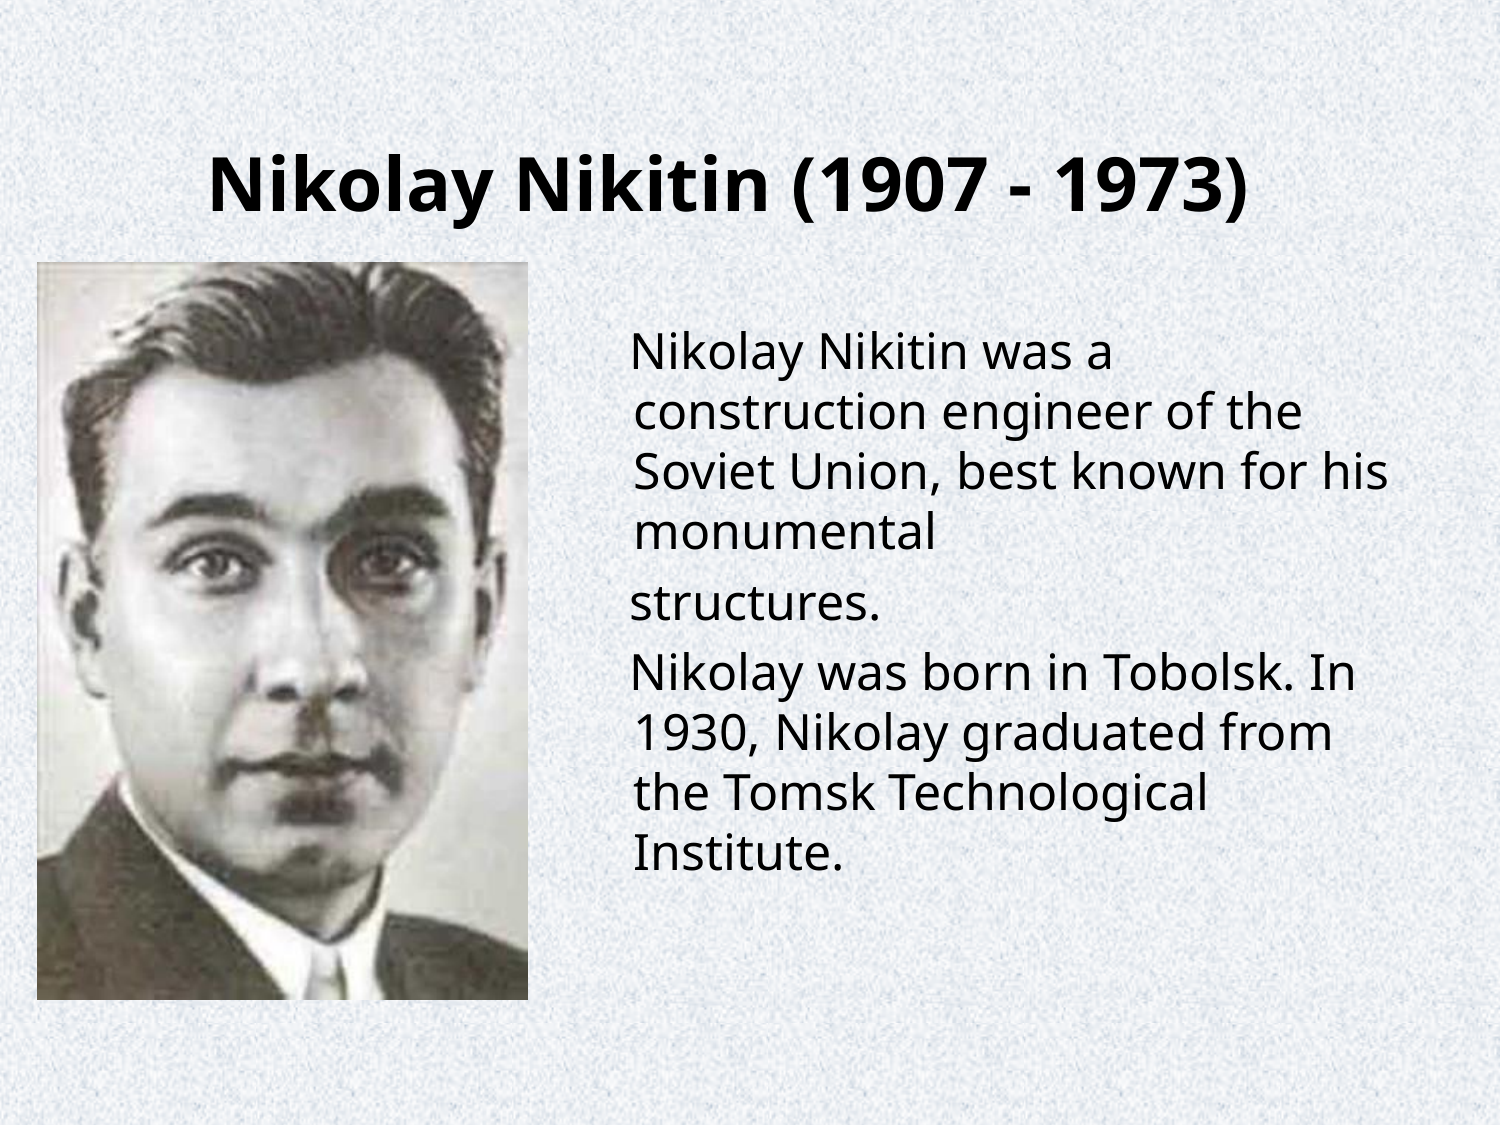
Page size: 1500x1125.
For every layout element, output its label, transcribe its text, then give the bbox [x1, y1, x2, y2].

list Nikolay Nikitin was a construction engineer of the Soviet Union, best known for his monumental structures. Nikolay was born in Tobolsk. In 1930, Nikolay graduated from the Tomsk Technological Institute. [562, 312, 1426, 988]
title Nikolay Nikitin (1907 - 1973) [74, 62, 1426, 288]
picture [37, 262, 528, 1001]
